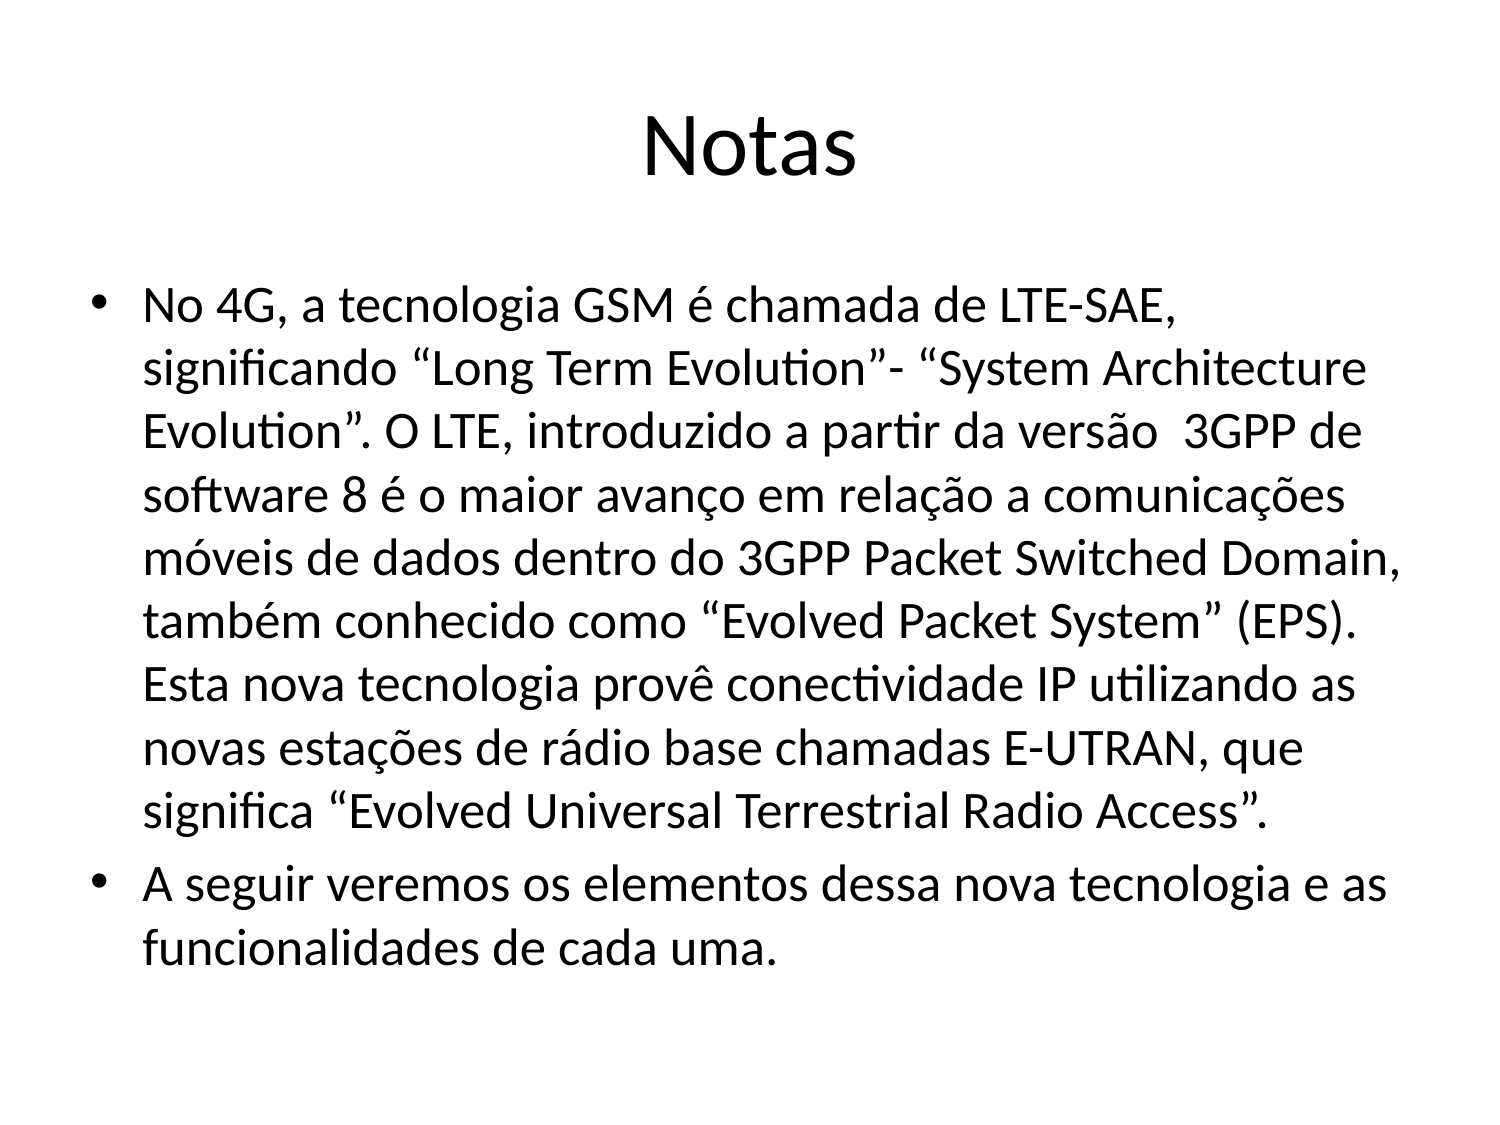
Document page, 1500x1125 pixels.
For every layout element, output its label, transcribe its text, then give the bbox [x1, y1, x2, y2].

list No 4G, a tecnologia GSM é chamada de LTE-SAE, significando “Long Term Evolution”- “System Architecture Evolution”. O LTE, introduzido a partir da versão 3GPP de software 8 é o maior avanço em relação a comunicações móveis de dados dentro do 3GPP Packet Switched Domain, também conhecido como “Evolved Packet System” (EPS). Esta nova tecnologia provê conectividade IP utilizando as novas estações de rádio base chamadas E-UTRAN, que significa “Evolved Universal Terrestrial Radio Access”. A seguir veremos os elementos dessa nova tecnologia e as funcionalidades de cada uma. [75, 262, 1425, 1005]
title Notas [75, 45, 1425, 233]
